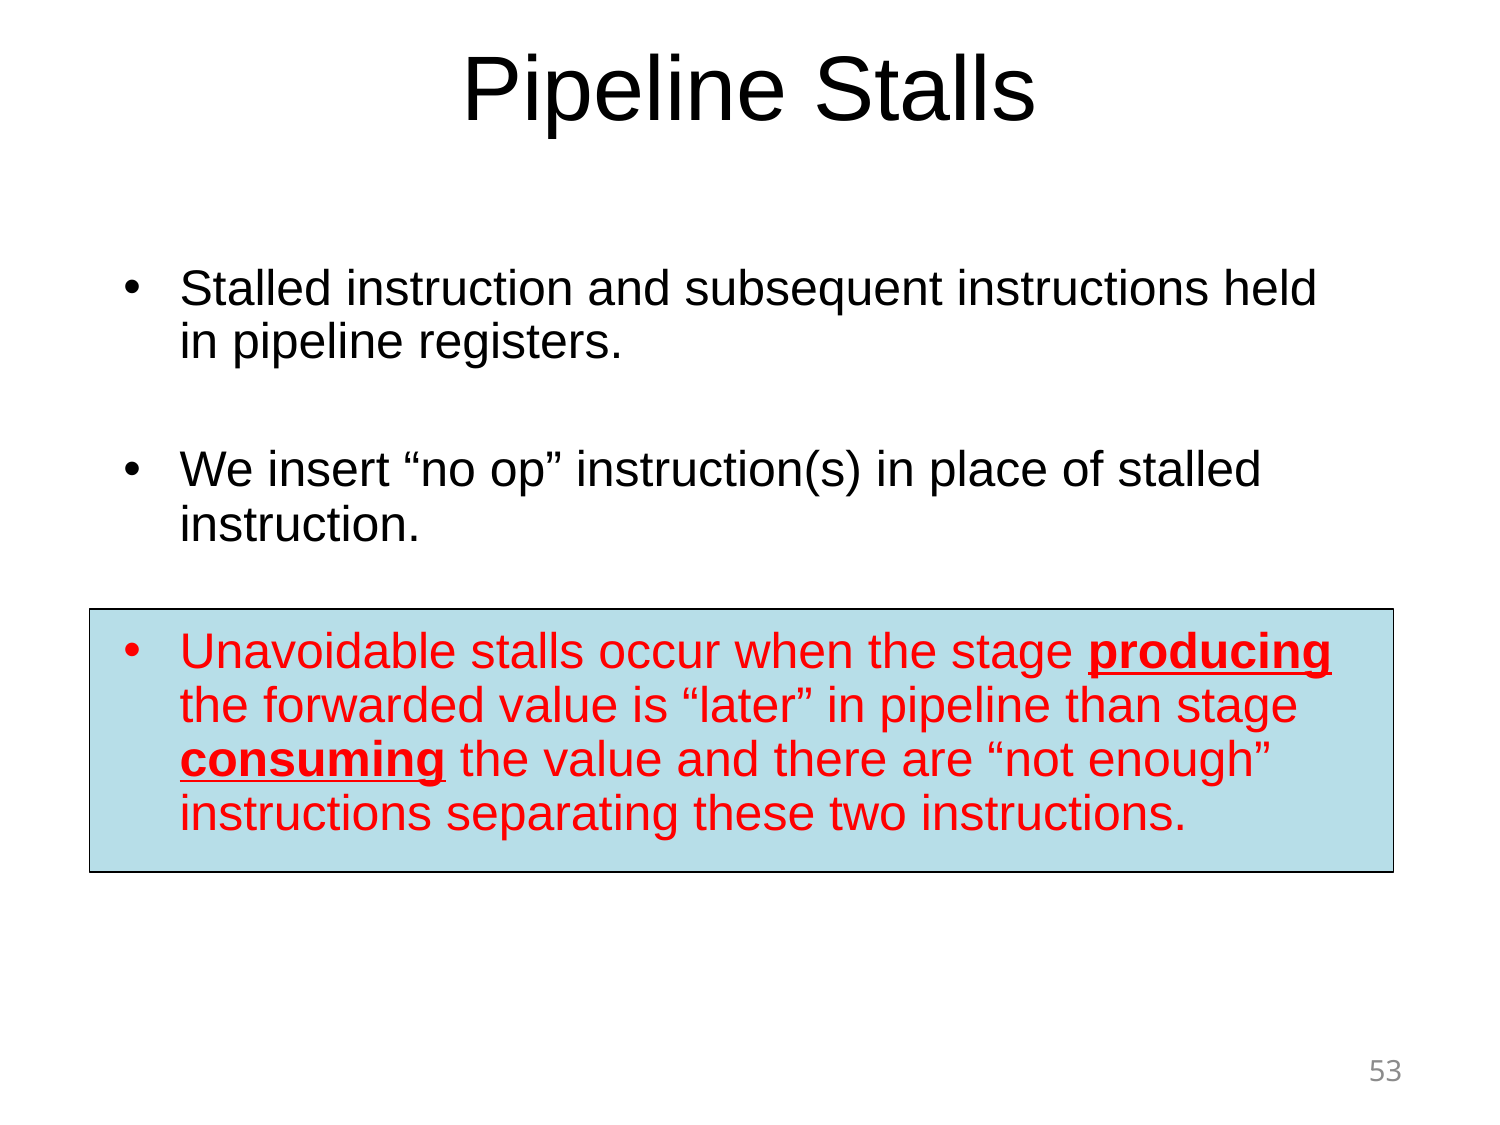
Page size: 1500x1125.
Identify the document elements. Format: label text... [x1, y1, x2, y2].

text_box [89, 609, 108, 873]
list Stalled instruction and subsequent instructions held in pipeline registers. We insert “no op” instruction(s) in place of stalled instruction. Unavoidable stalls occur when the stage producing the forwarded value is “later” in pipeline than stage consuming the value and there are “not enough” instructions separating these two instructions. [108, 254, 1384, 950]
title Pipeline Stalls [112, 0, 1388, 167]
text_box [1384, 609, 1394, 873]
slide_number 53 [1074, 1042, 1425, 1103]
